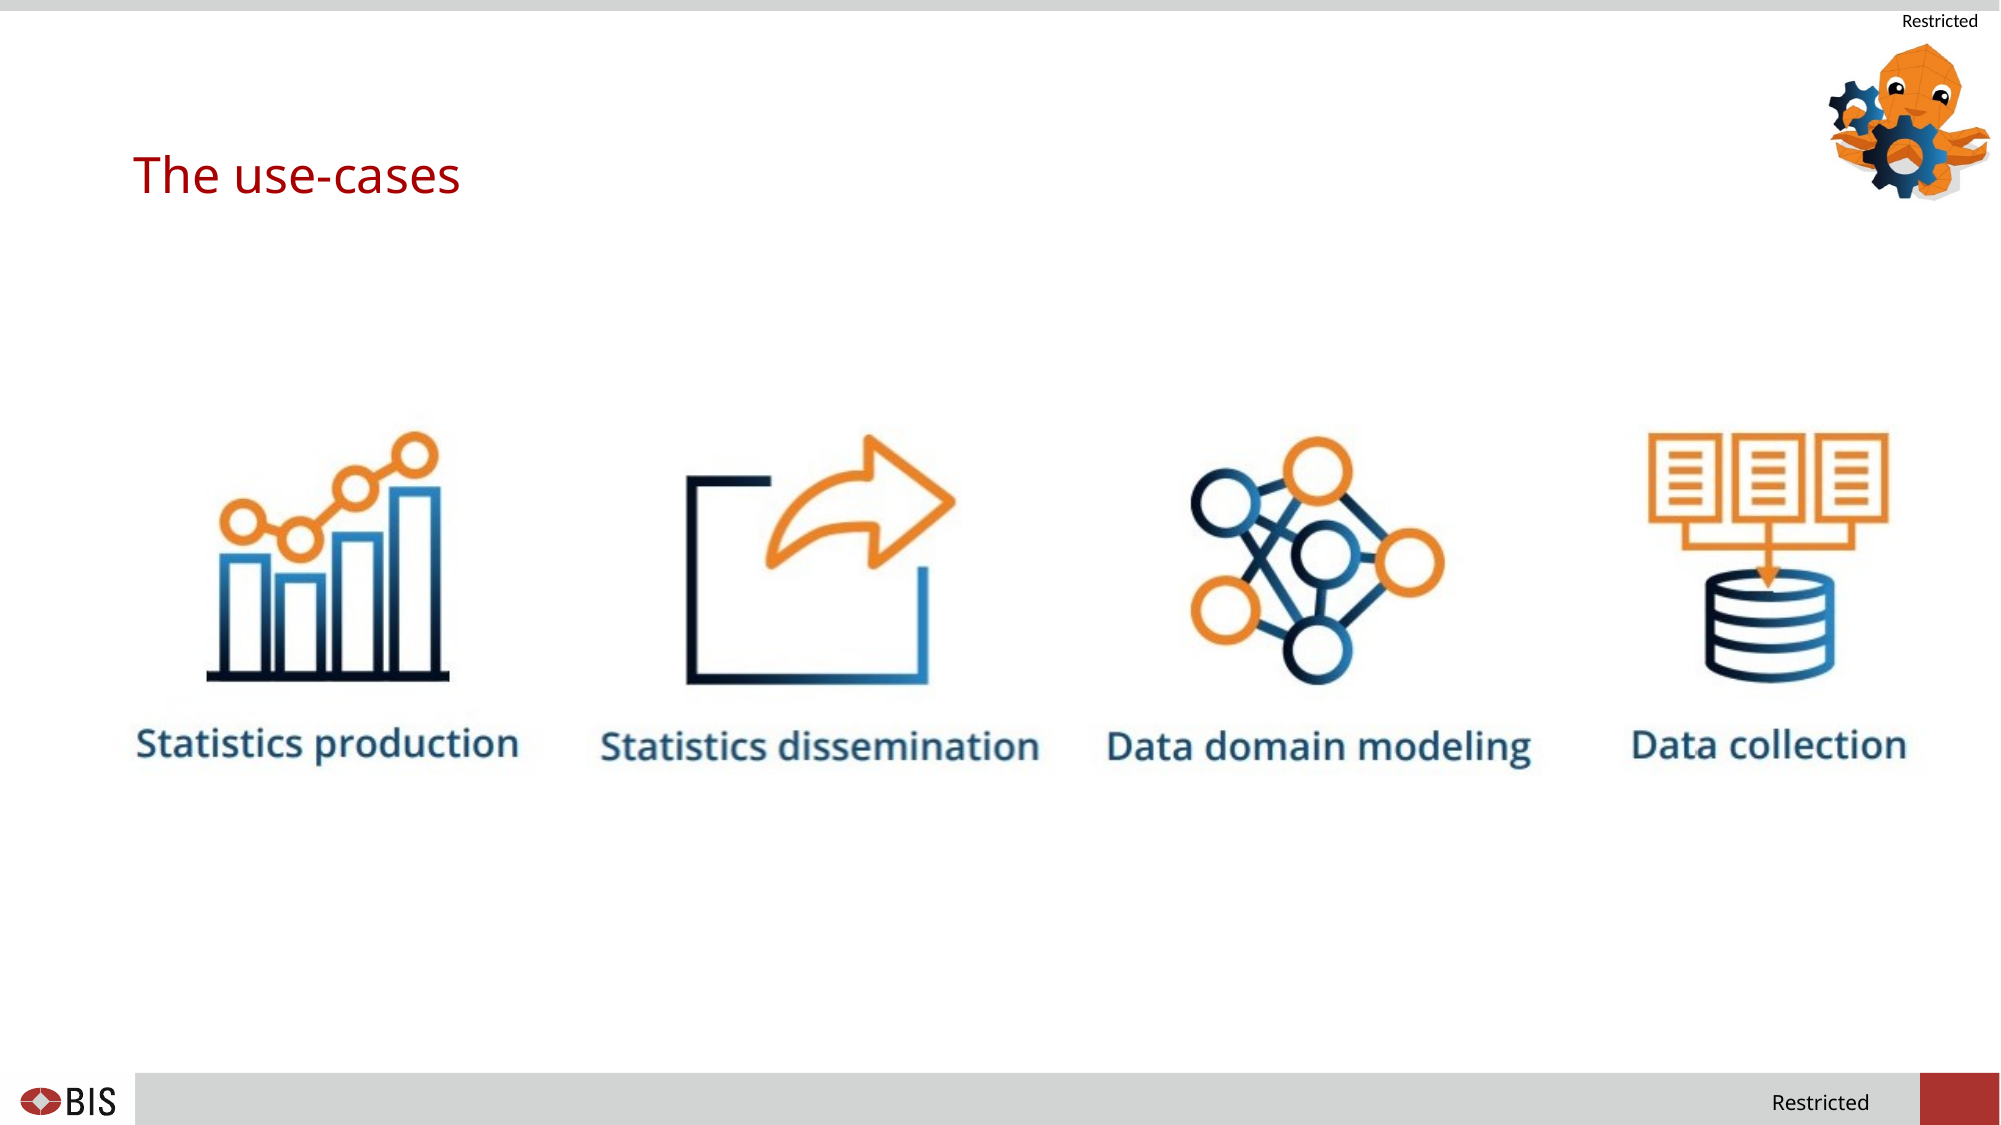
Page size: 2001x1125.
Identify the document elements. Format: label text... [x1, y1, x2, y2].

picture [585, 399, 1055, 791]
picture [1574, 399, 1967, 791]
picture [1822, 31, 2000, 210]
title The use-cases [134, 143, 1863, 220]
picture [91, 399, 561, 791]
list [1080, 399, 1550, 791]
